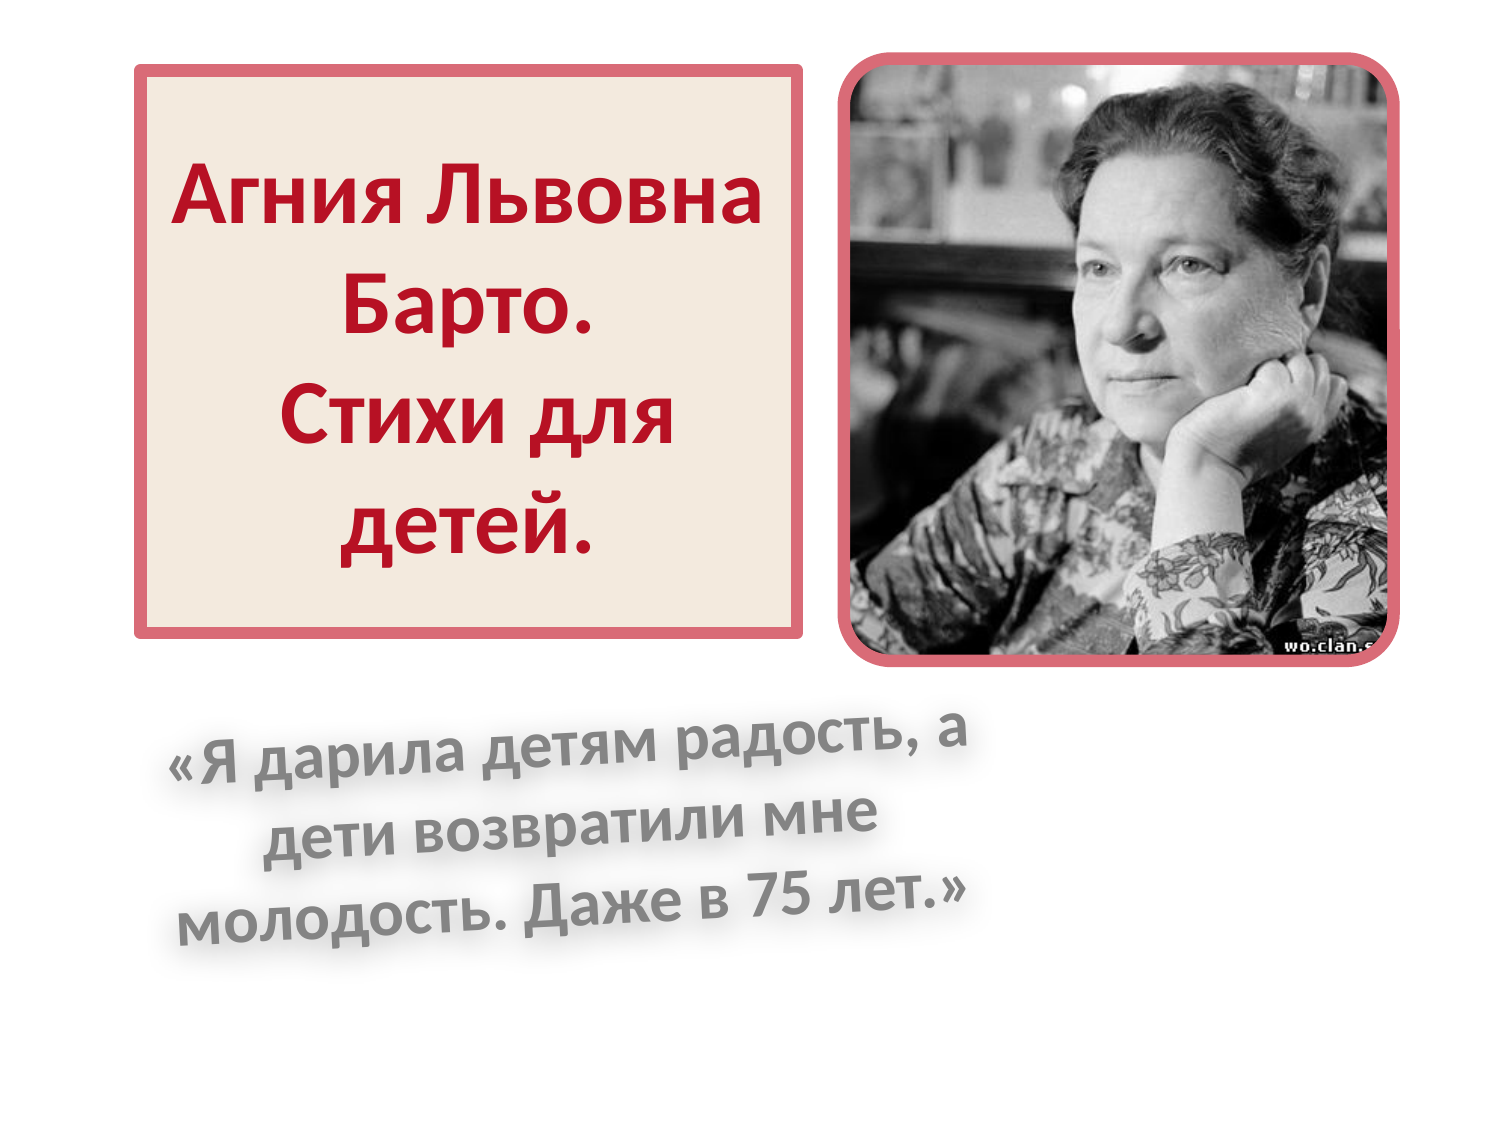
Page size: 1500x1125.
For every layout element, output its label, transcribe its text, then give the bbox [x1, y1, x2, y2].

subtitle «Я дарила детям радость, а дети возвратили мне молодость. Даже в 75 лет.» [119, 669, 1029, 1113]
title Агния Львовна Барто. Стихи для детей. [140, 70, 797, 633]
picture [843, 58, 1394, 662]
